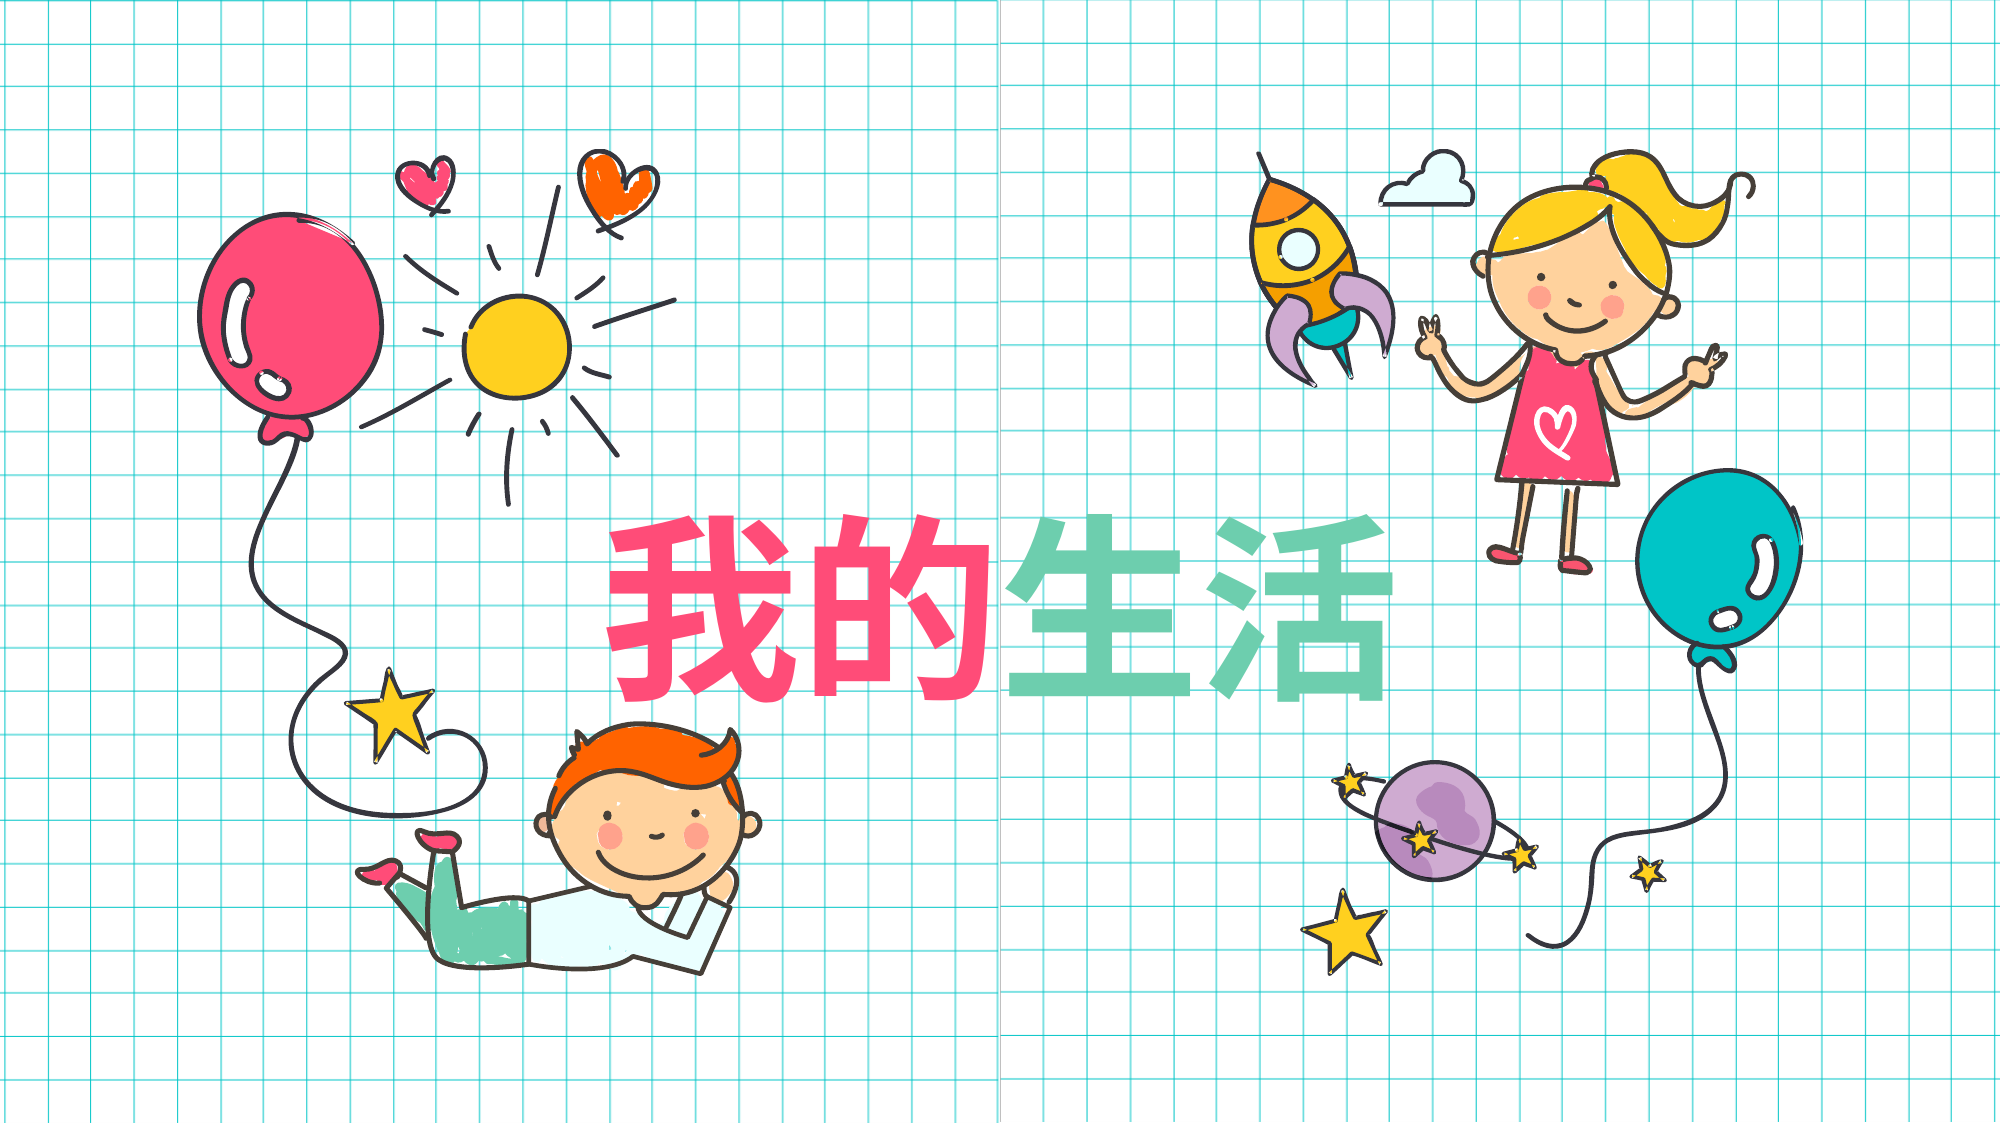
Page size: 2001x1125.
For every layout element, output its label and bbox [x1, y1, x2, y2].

text_box [196, 149, 1803, 976]
picture [0, 0, 2000, 1125]
